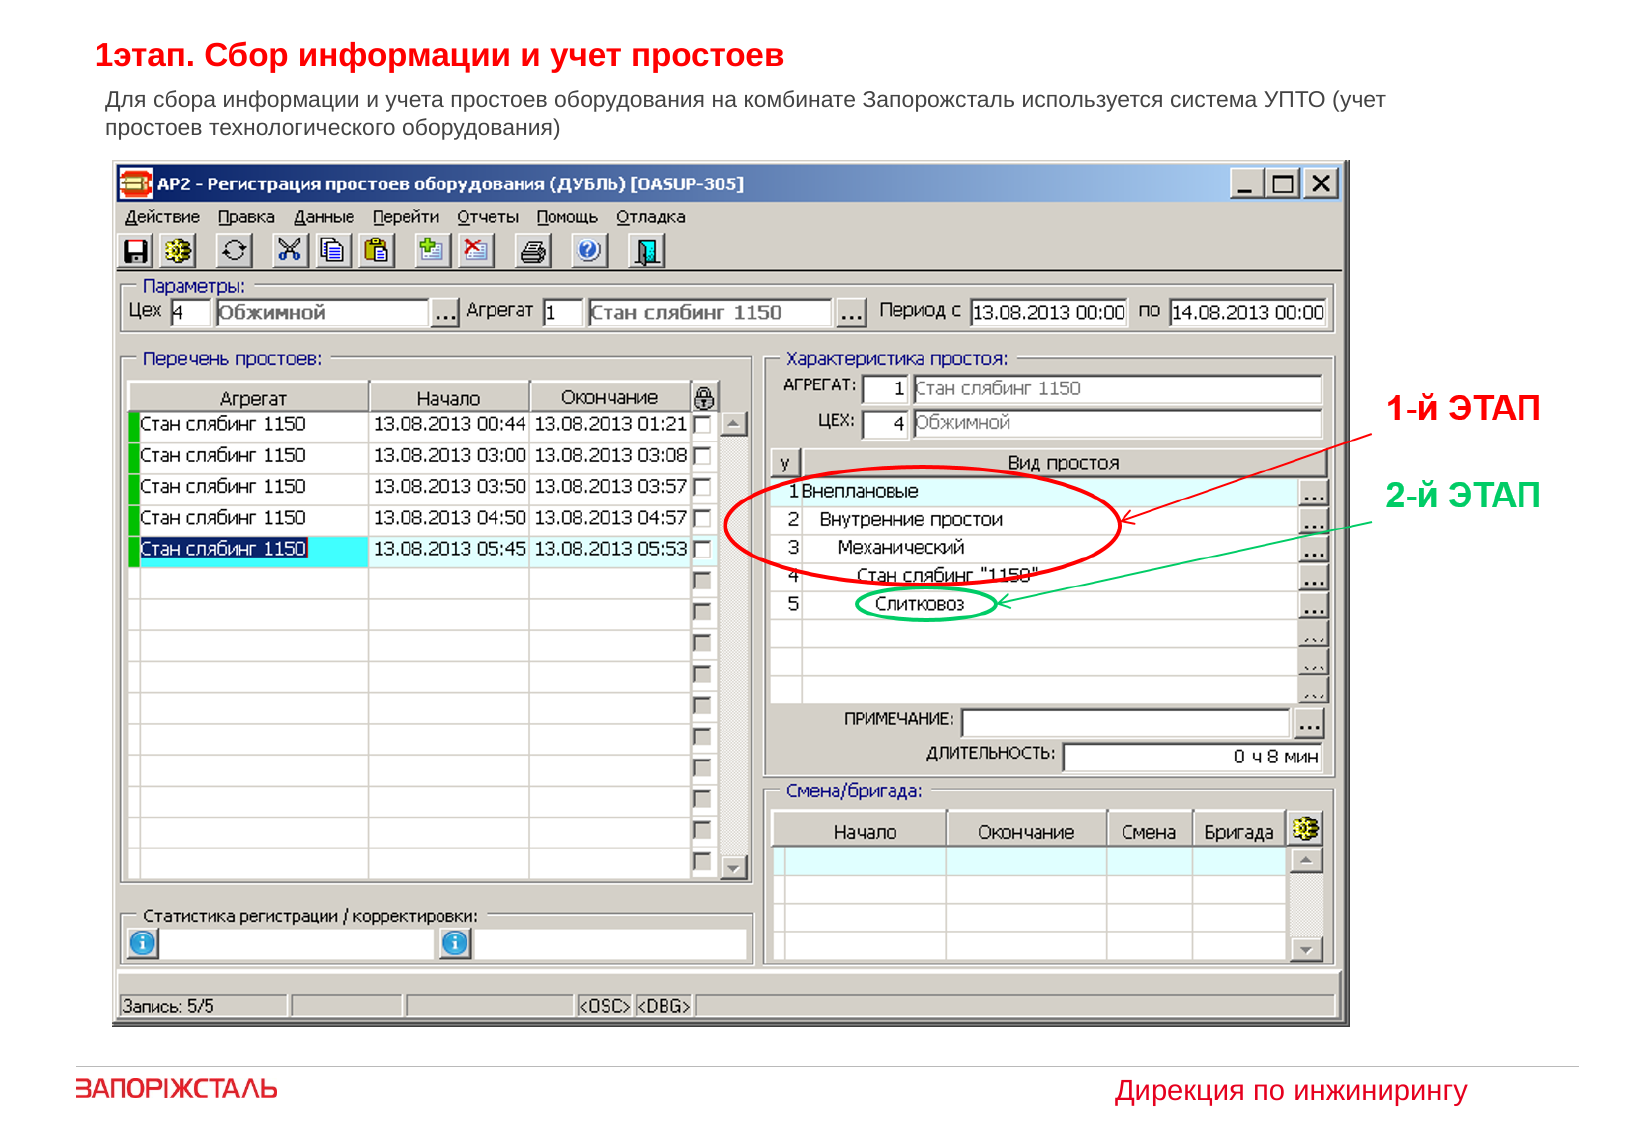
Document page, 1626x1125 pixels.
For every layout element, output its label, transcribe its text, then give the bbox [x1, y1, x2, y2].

text_box Для сбора информации и учета простоев оборудования на комбинате Запорожсталь используется система УПТО (учет простоев технологического оборудования) [90, 77, 1498, 148]
text_box 1этап. Сбор информации и учет простоев [80, 5, 1297, 80]
picture [90, 153, 1559, 1030]
picture [76, 1078, 277, 1098]
